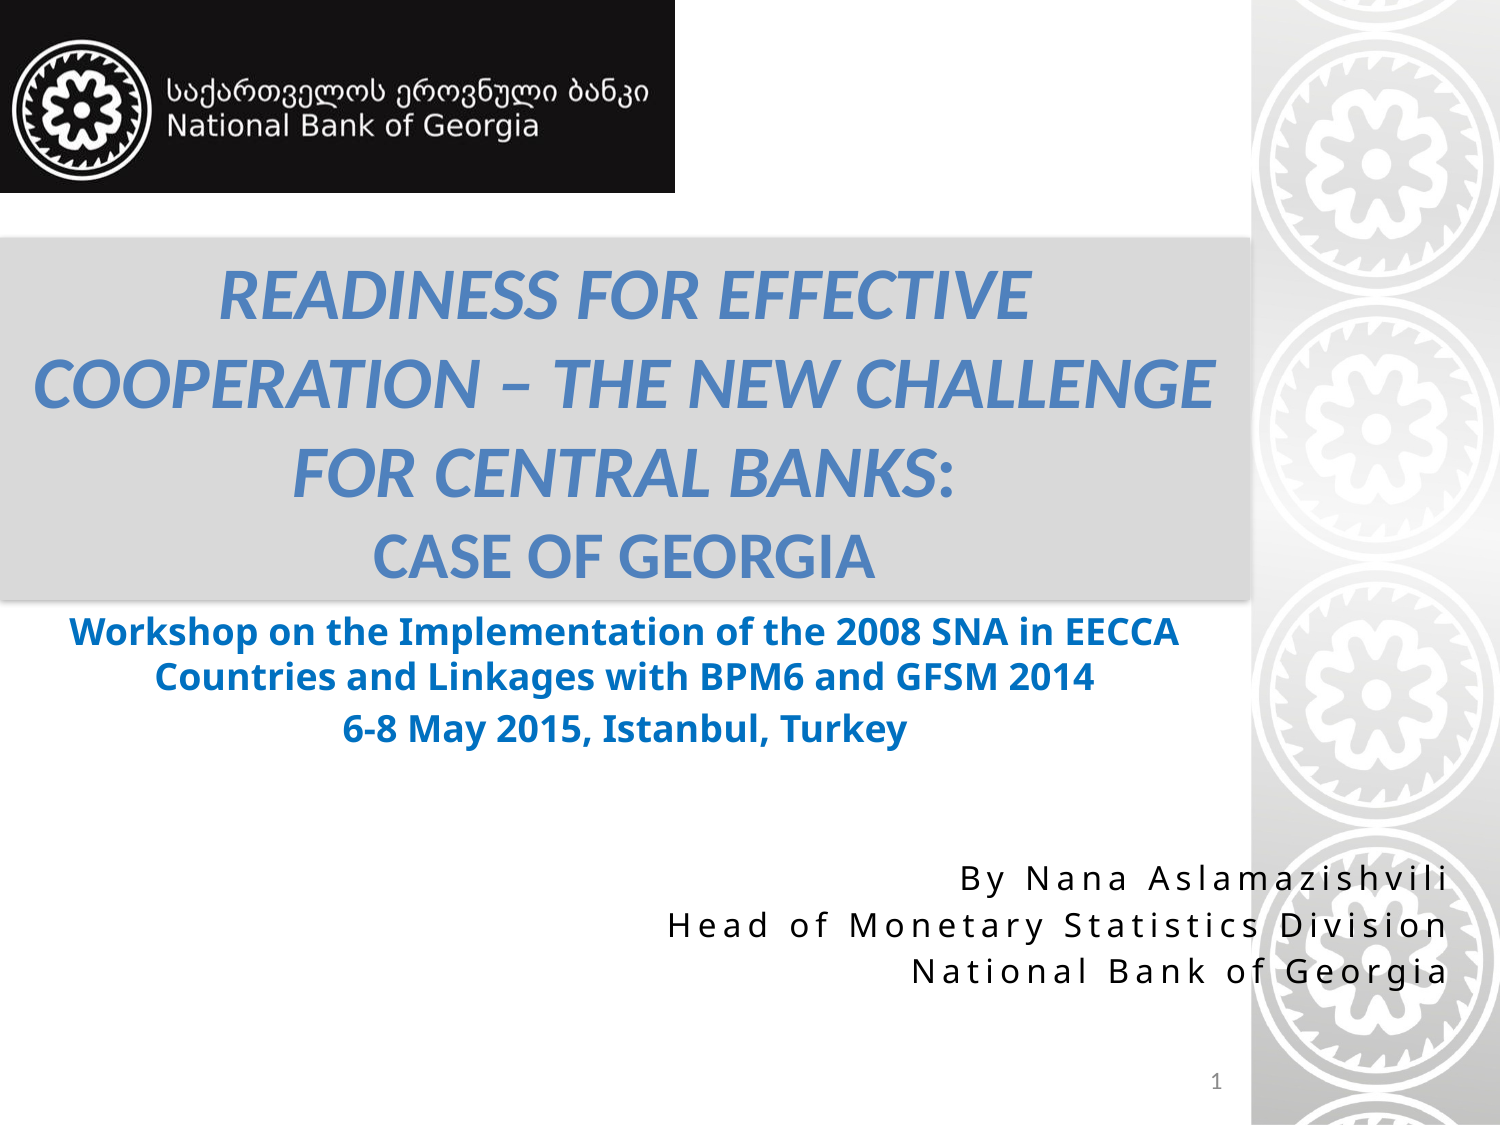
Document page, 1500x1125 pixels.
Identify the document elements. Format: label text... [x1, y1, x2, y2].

slide_number 1 [887, 1050, 1238, 1110]
text_box Workshop on the Implementation of the 2008 SNA in EECCA Countries and Linkages with BPM6 and GFSM 2014 6-8 May 2015, Istanbul, Turkey [0, 599, 1250, 763]
subtitle By Nana Aslamazishvili Head of Monetary Statistics Division National Bank of Georgia [600, 849, 1463, 1013]
picture [0, 0, 1500, 1125]
title Readiness for Effective Cooperation – The New Challenge for Central Banks: Case of Georgia [0, 237, 1250, 599]
